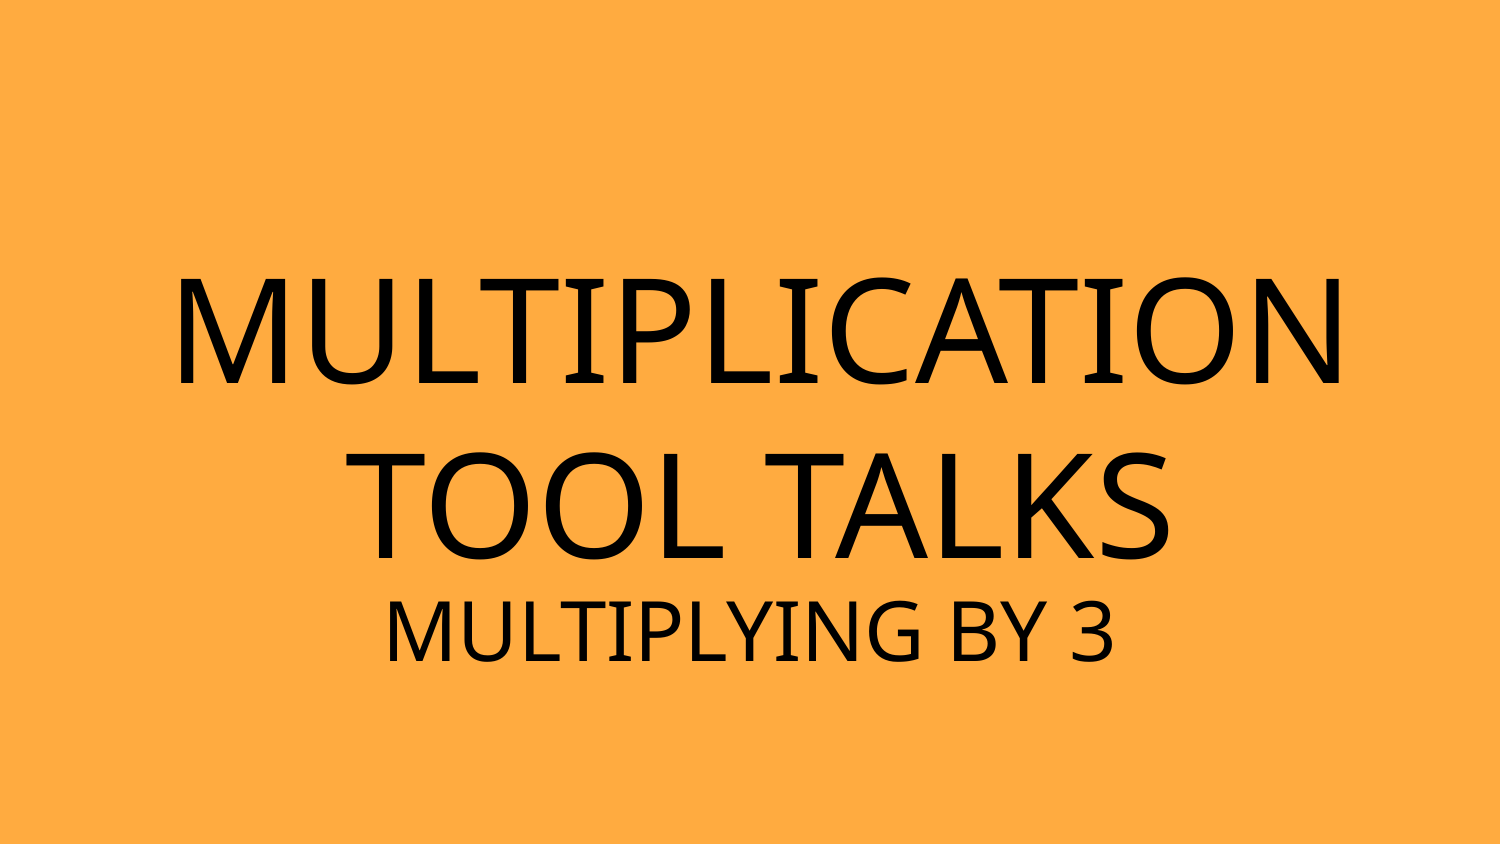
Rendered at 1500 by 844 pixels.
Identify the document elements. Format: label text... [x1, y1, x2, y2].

text_box MULTIPLYING BY 3 [0, 562, 1500, 693]
text_box MULTIPLICATION TOOL TALKS [10, 222, 1500, 562]
